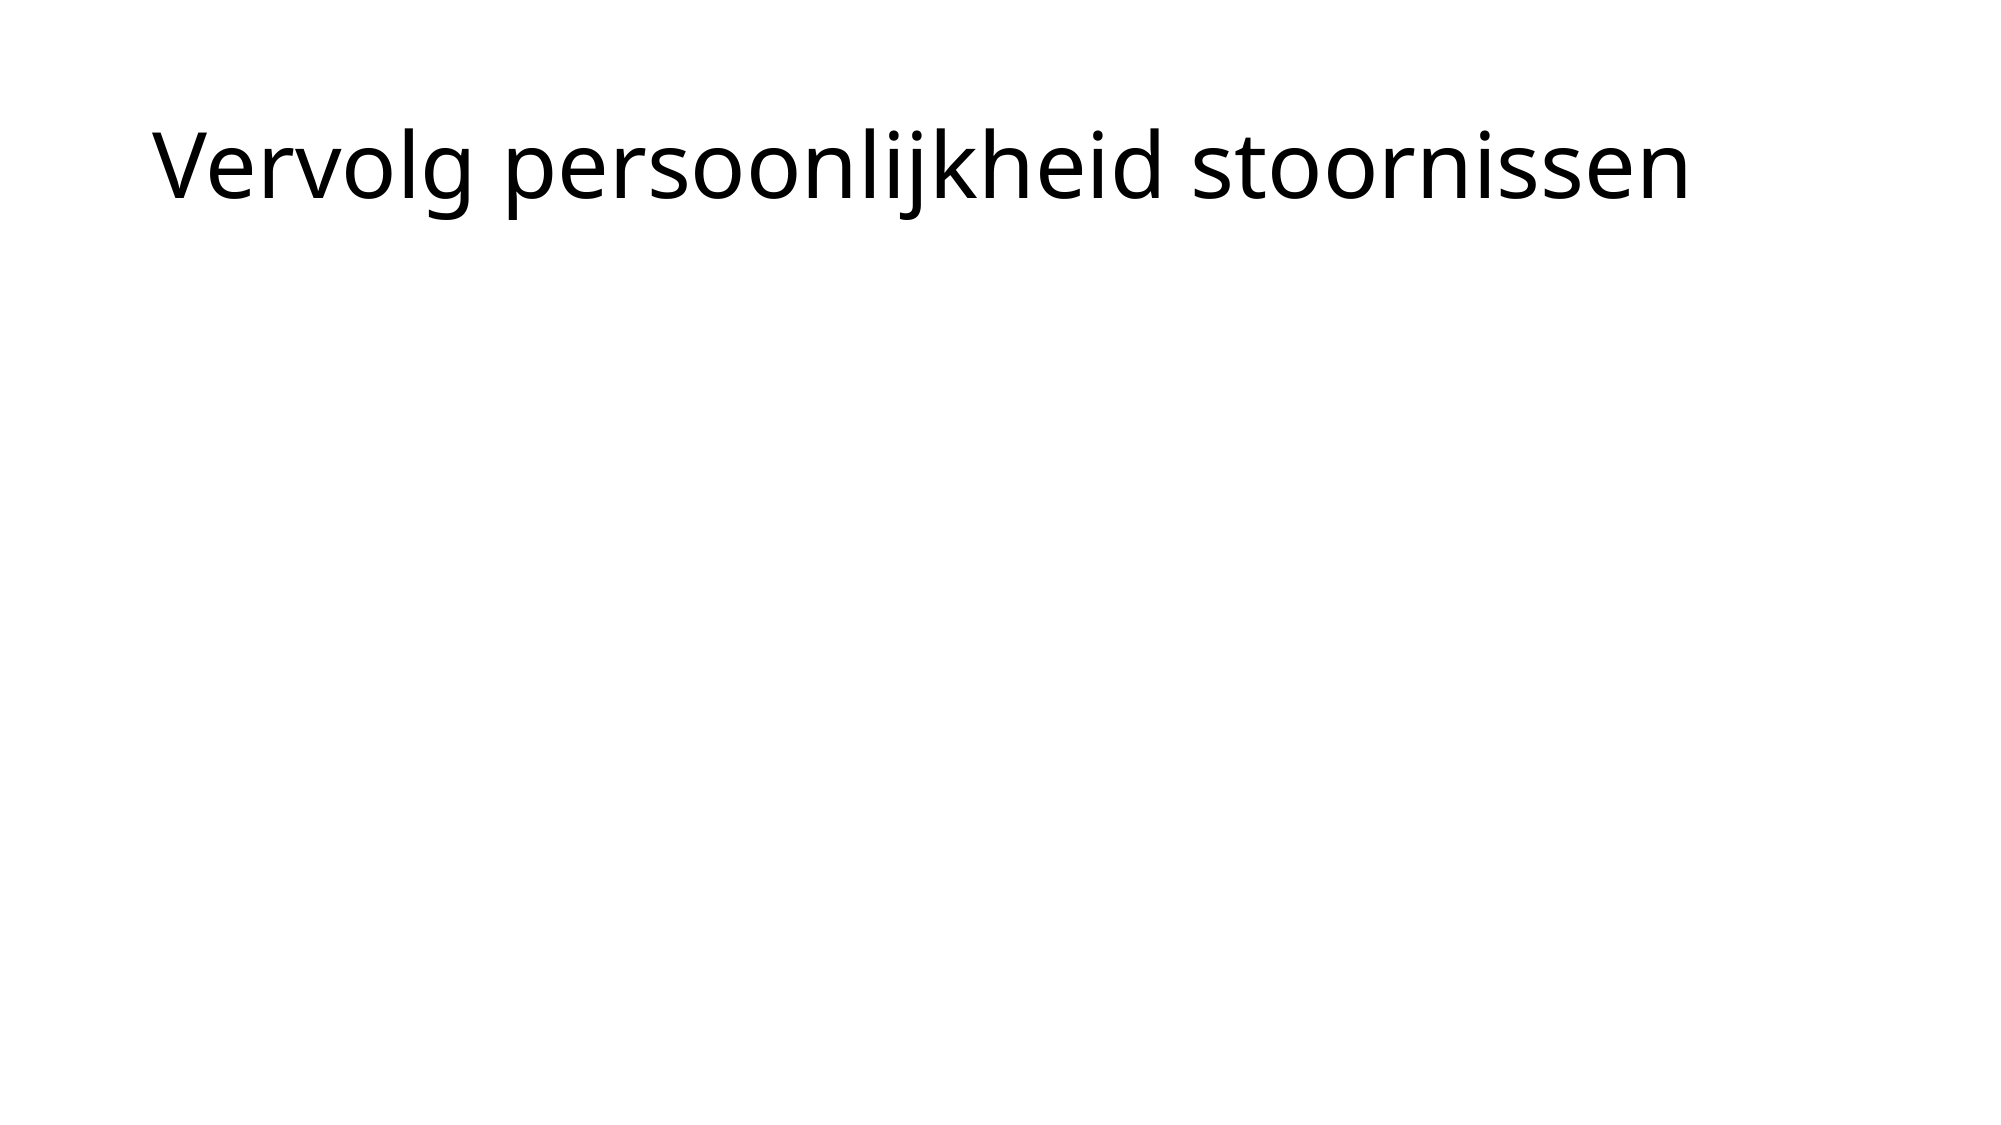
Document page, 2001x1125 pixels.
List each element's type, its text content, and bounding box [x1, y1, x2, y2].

title Vervolg persoonlijkheid stoornissen [137, 59, 1863, 278]
